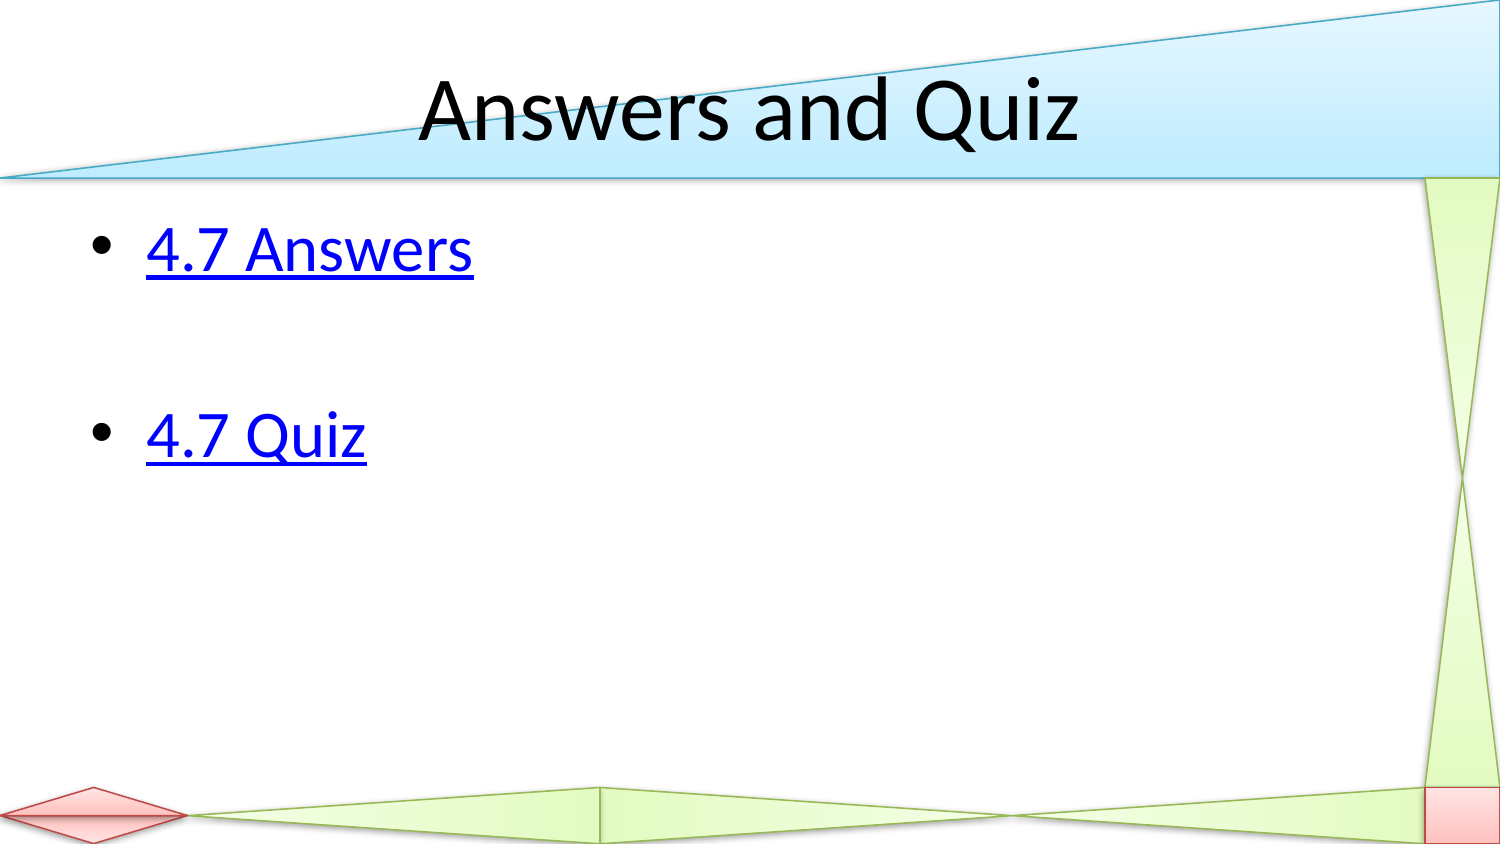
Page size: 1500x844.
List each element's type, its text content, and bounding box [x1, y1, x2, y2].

list 4.7 Answers 4.7 Quiz [75, 196, 1425, 754]
title Answers and Quiz [75, 33, 1425, 175]
